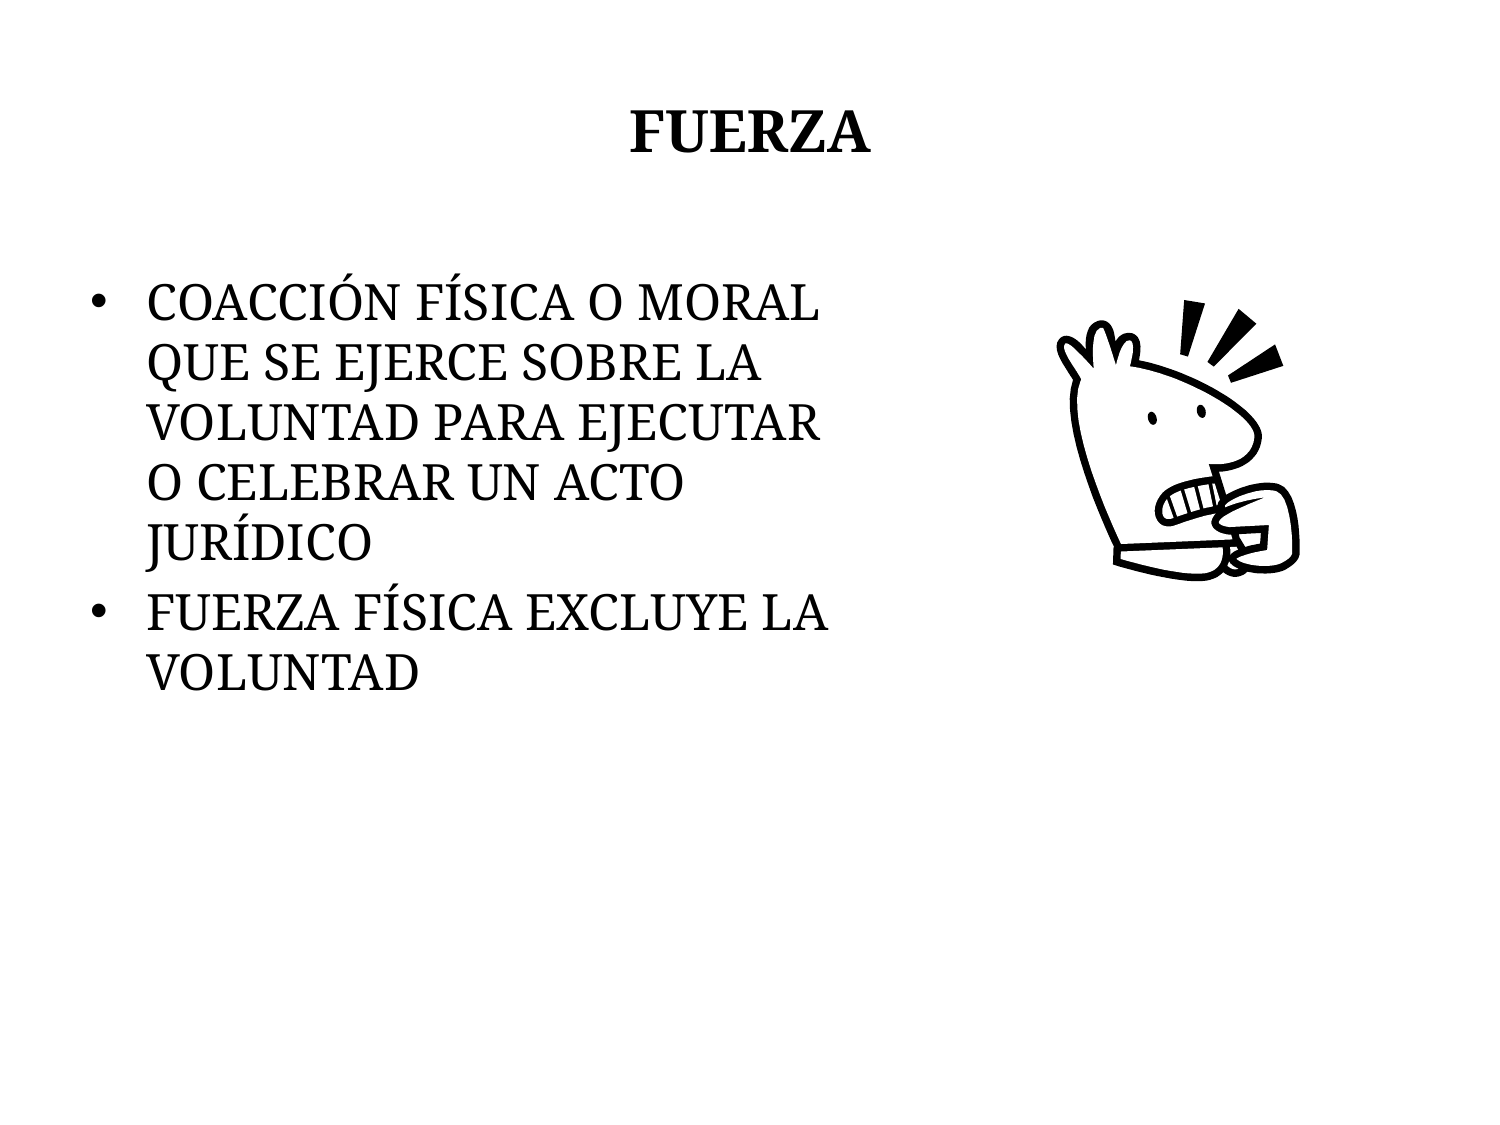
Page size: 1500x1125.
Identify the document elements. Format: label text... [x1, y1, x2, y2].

list COACCIÓN FÍSICA O MORAL QUE SE EJERCE SOBRE LA VOLUNTAD PARA EJECUTAR O CELEBRAR UN ACTO JURÍDICO FUERZA FÍSICA EXCLUYE LA VOLUNTAD [75, 262, 863, 1005]
picture [1051, 299, 1301, 584]
title FUERZA [75, 45, 1425, 213]
